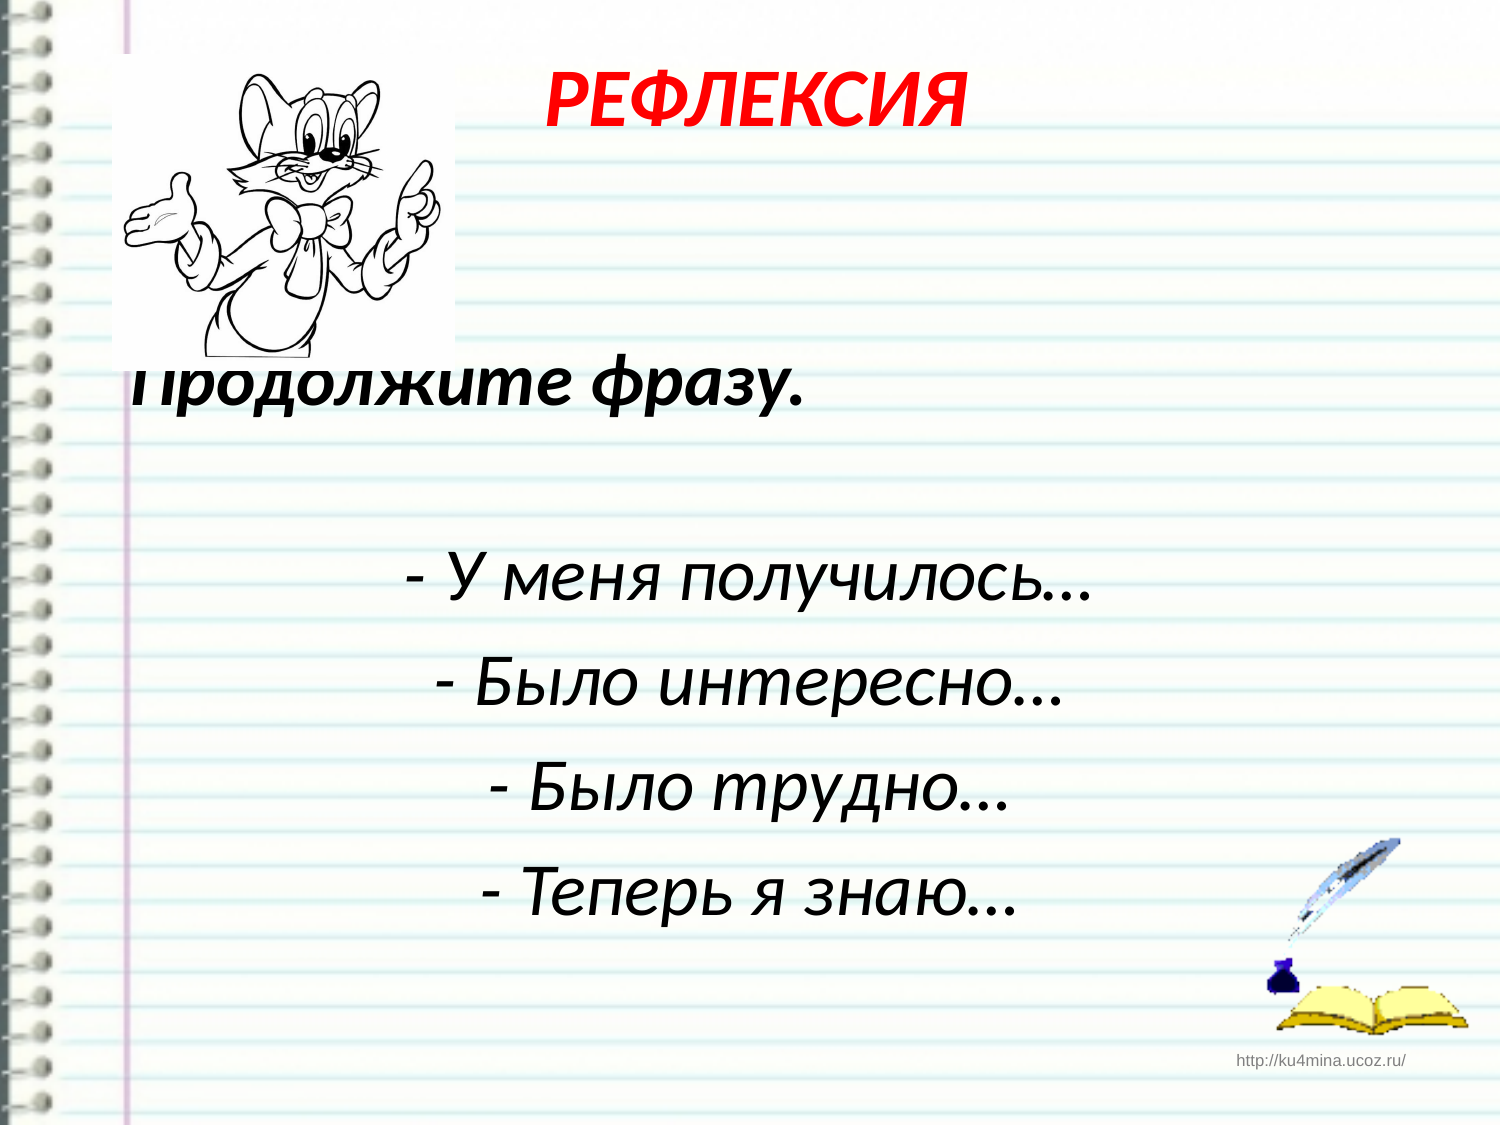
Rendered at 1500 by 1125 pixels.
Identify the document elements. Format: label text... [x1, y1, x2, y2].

list Продолжите фразу. - У меня получилось… - Было интересно… - Было трудно… - Теперь я знаю… [112, 370, 1388, 938]
picture [0, 0, 1500, 1125]
title Рефлексия [118, 35, 1394, 129]
